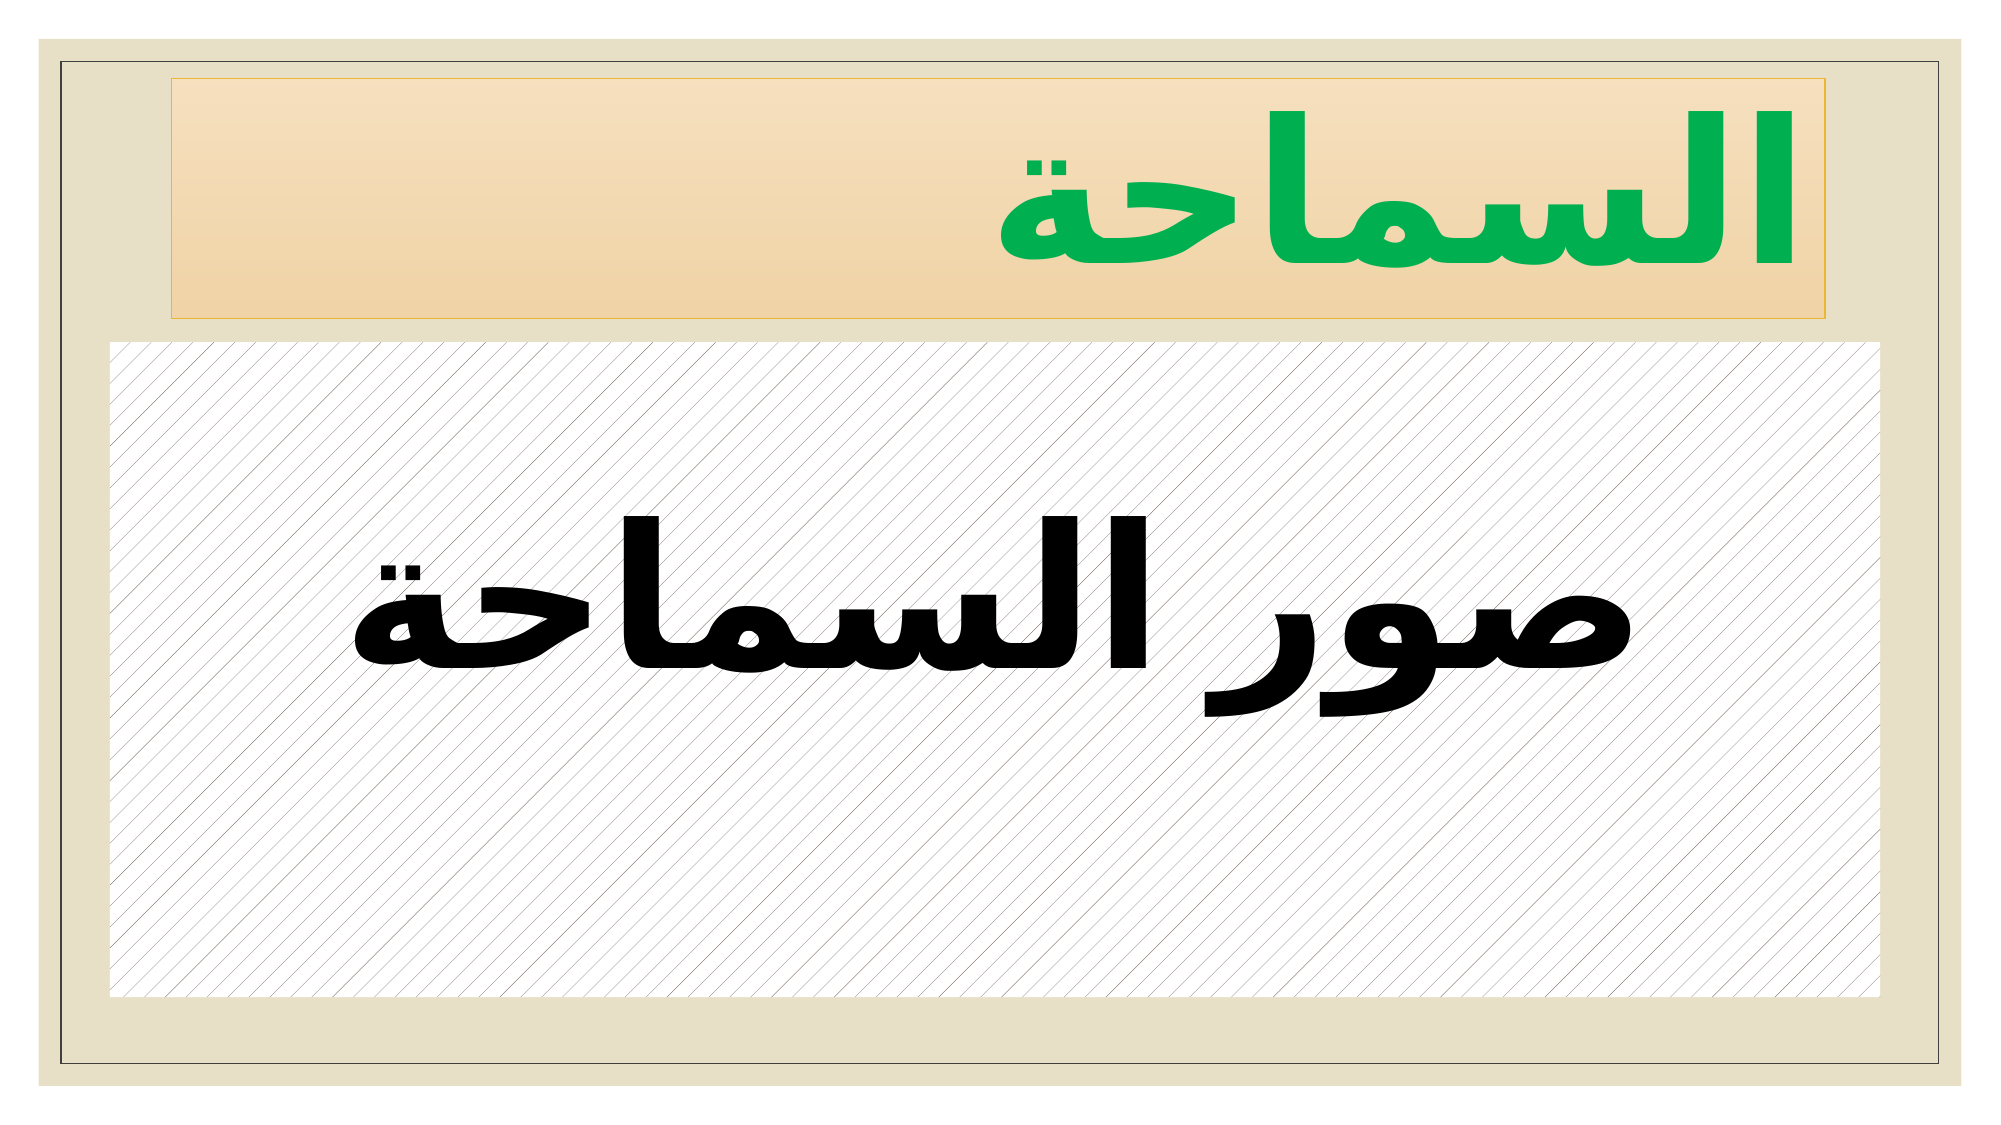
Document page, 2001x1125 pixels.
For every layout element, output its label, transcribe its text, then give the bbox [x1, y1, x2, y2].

title السماحة [171, 78, 1826, 319]
list صور السماحة [109, 342, 1881, 998]
